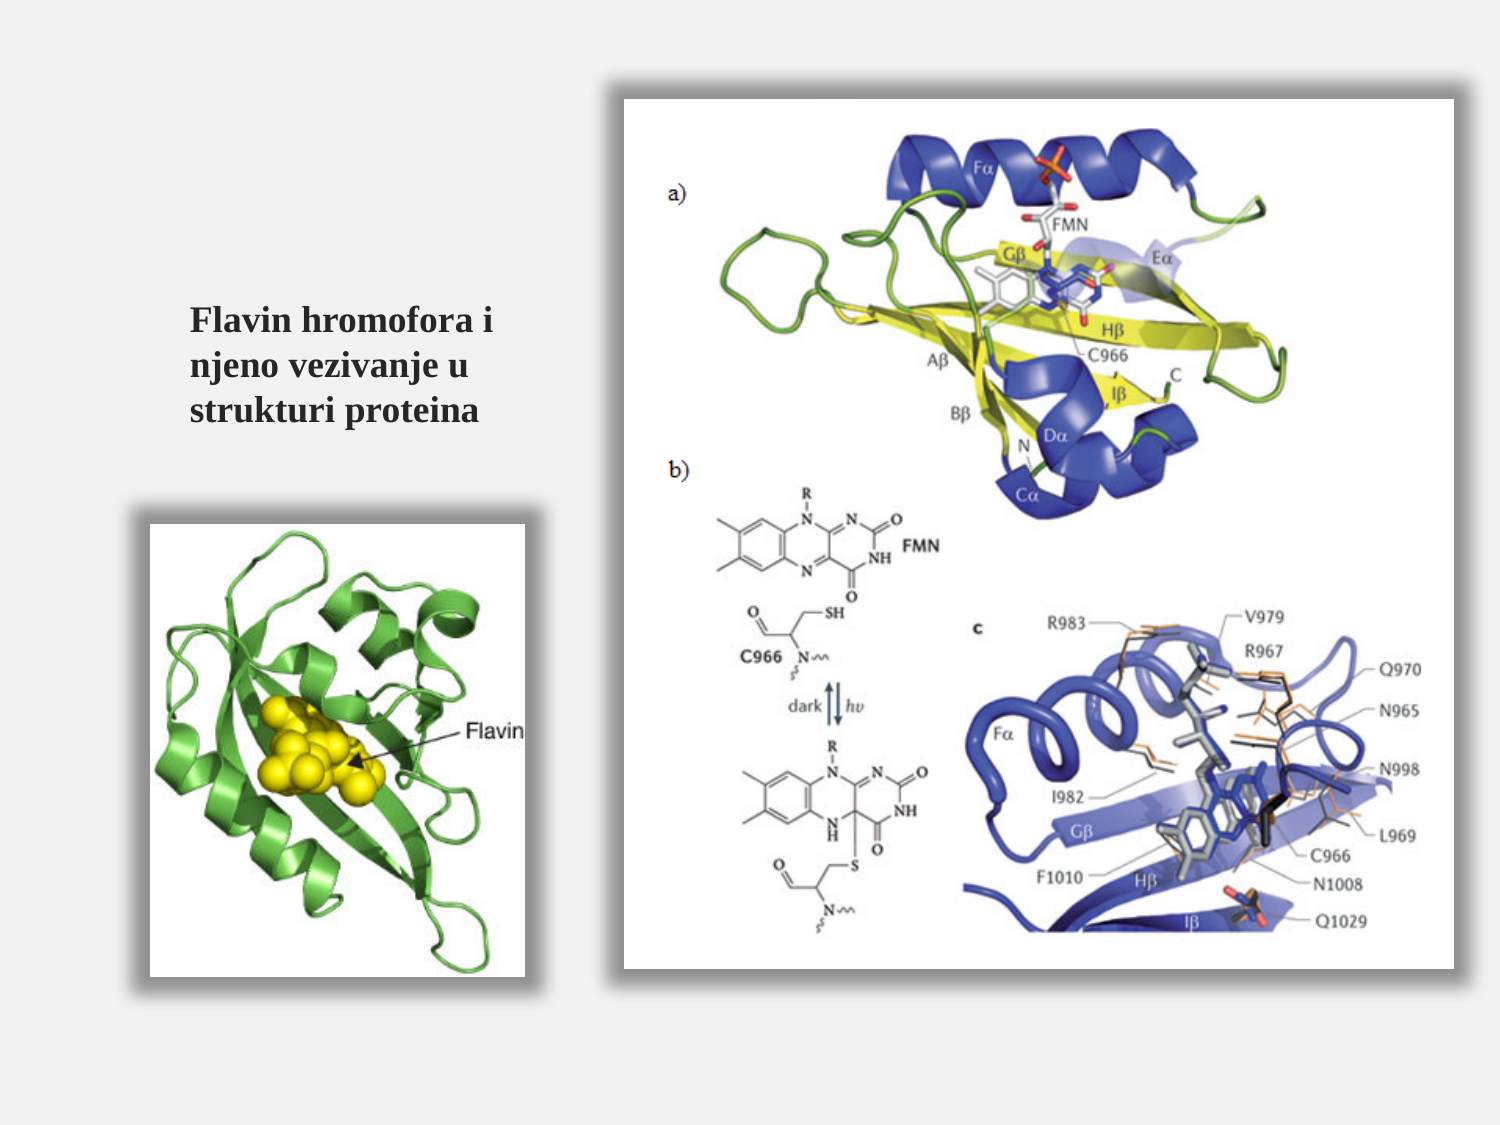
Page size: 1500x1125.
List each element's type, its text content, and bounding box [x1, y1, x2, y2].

picture [149, 524, 526, 977]
picture [624, 99, 1454, 969]
text_box Flavin hromofora i njeno vezivanje u strukturi proteina [174, 287, 575, 438]
